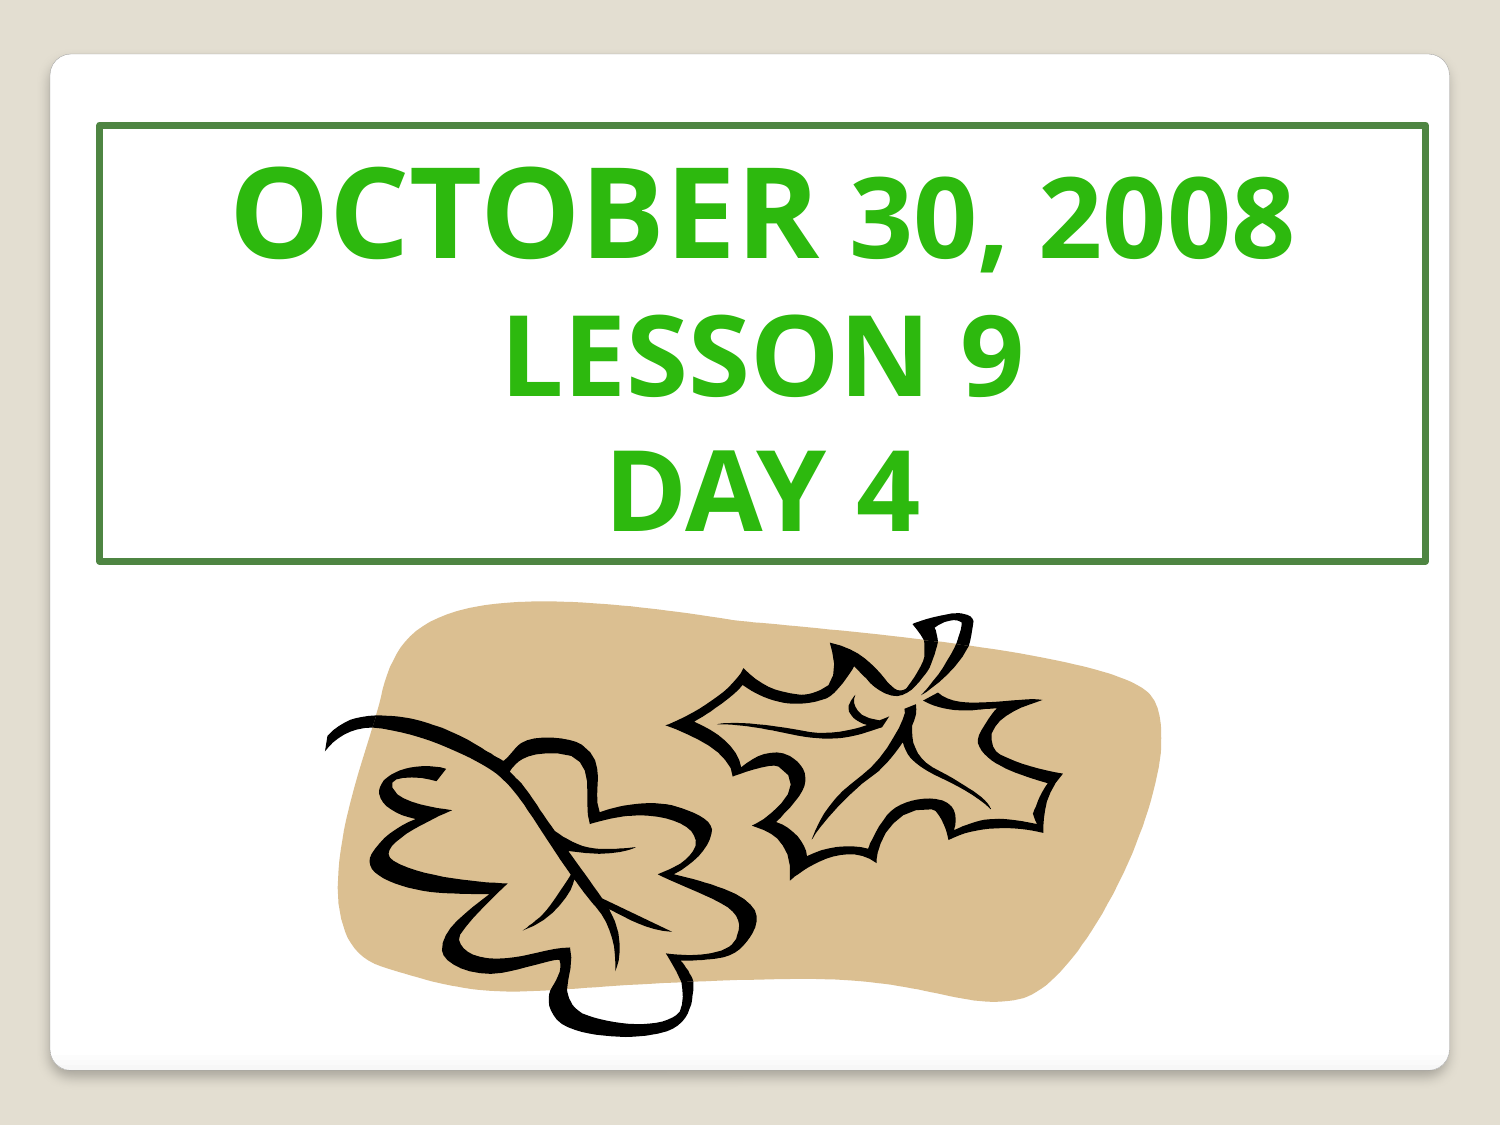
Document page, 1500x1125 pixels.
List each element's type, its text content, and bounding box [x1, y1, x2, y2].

text_box October 30, 2008 Lesson 9 Day 4 [96, 122, 1429, 565]
picture [324, 599, 1163, 1038]
